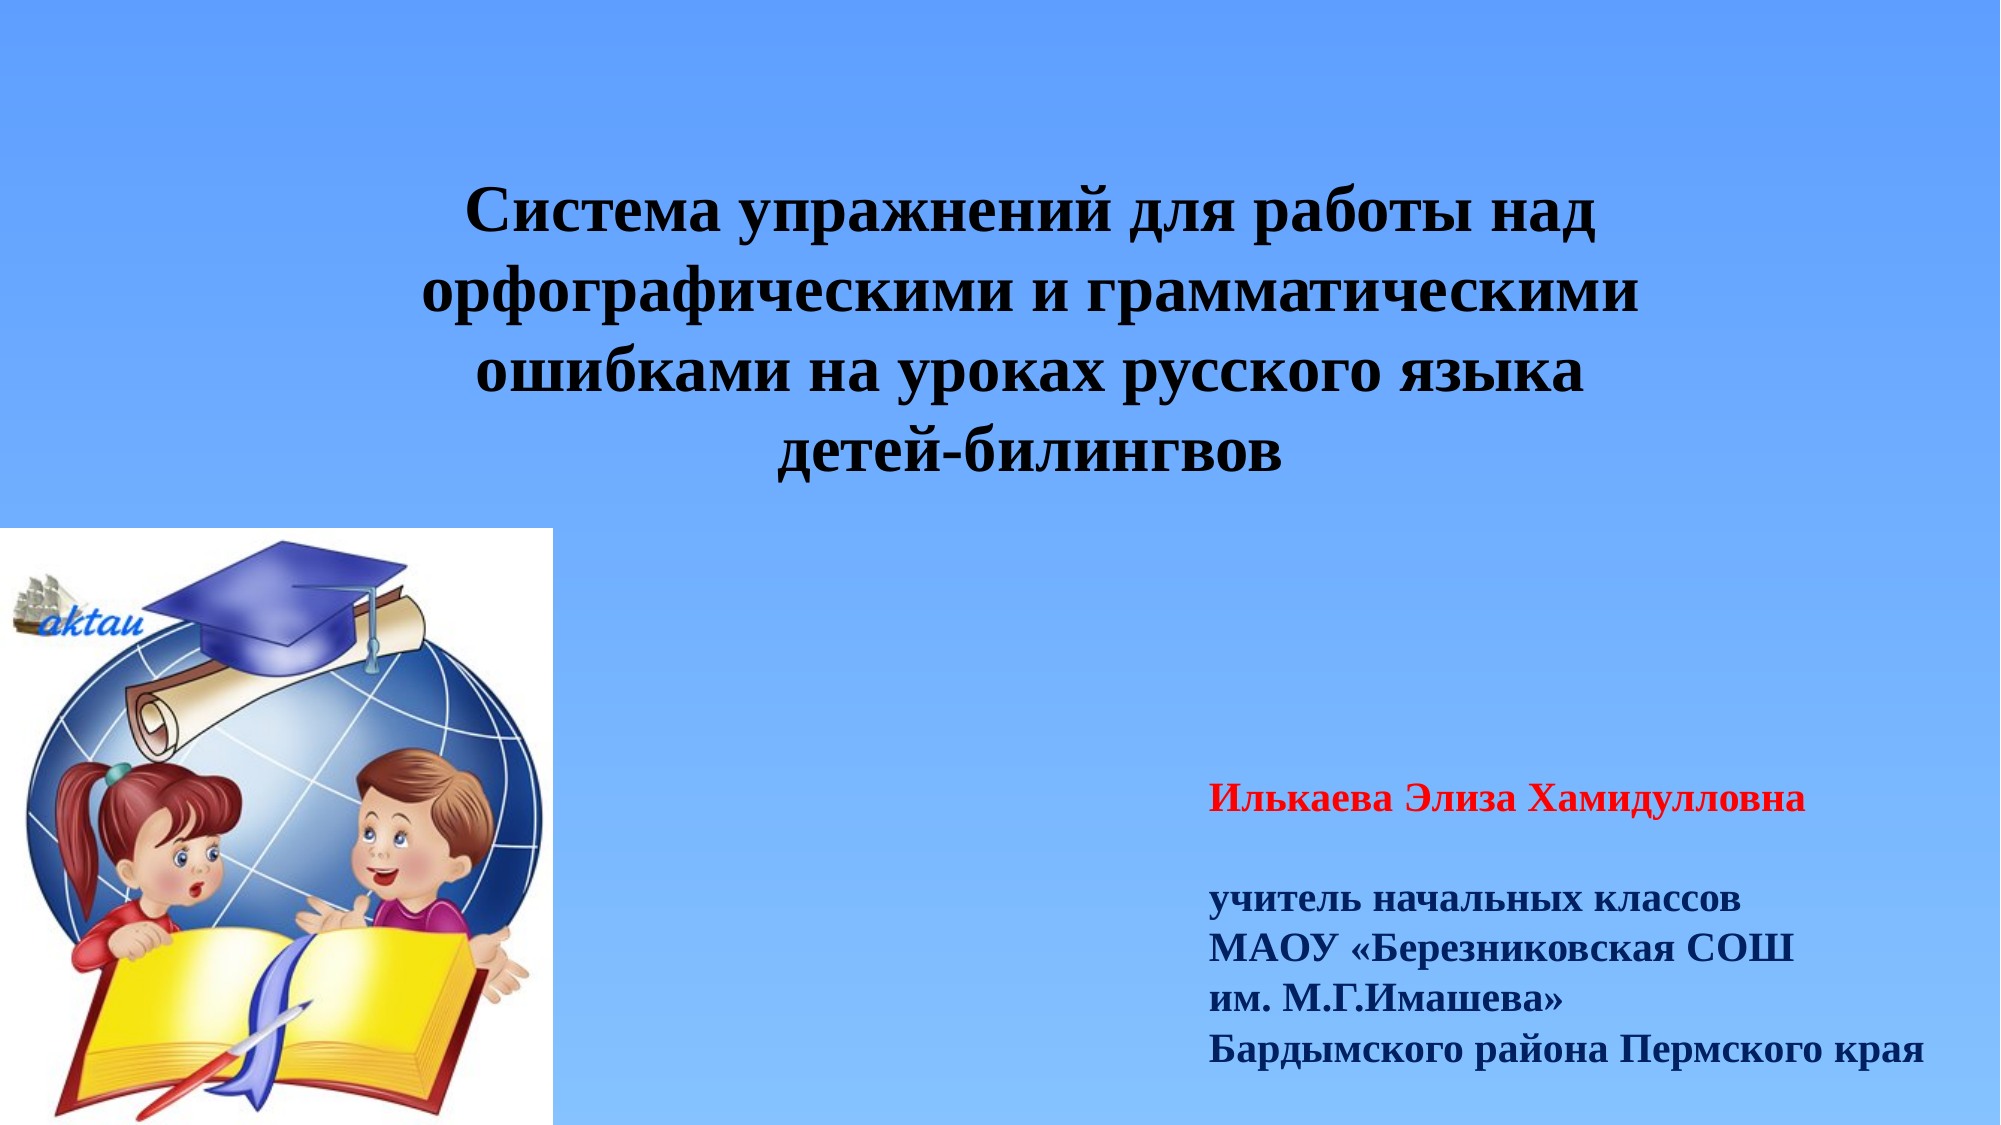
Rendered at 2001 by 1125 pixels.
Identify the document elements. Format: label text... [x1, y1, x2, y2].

text_box Система упражнений для работы над орфографическими и грамматическими ошибками на уроках русского языка детей-билингвов [398, 157, 1664, 492]
list Илькаева Элиза Хамидулловна учитель начальных классов МАОУ «Березниковская СОШ им. М.Г.Имашева» Бардымского района Пермского края [1194, 762, 1969, 1103]
picture [0, 527, 553, 1125]
